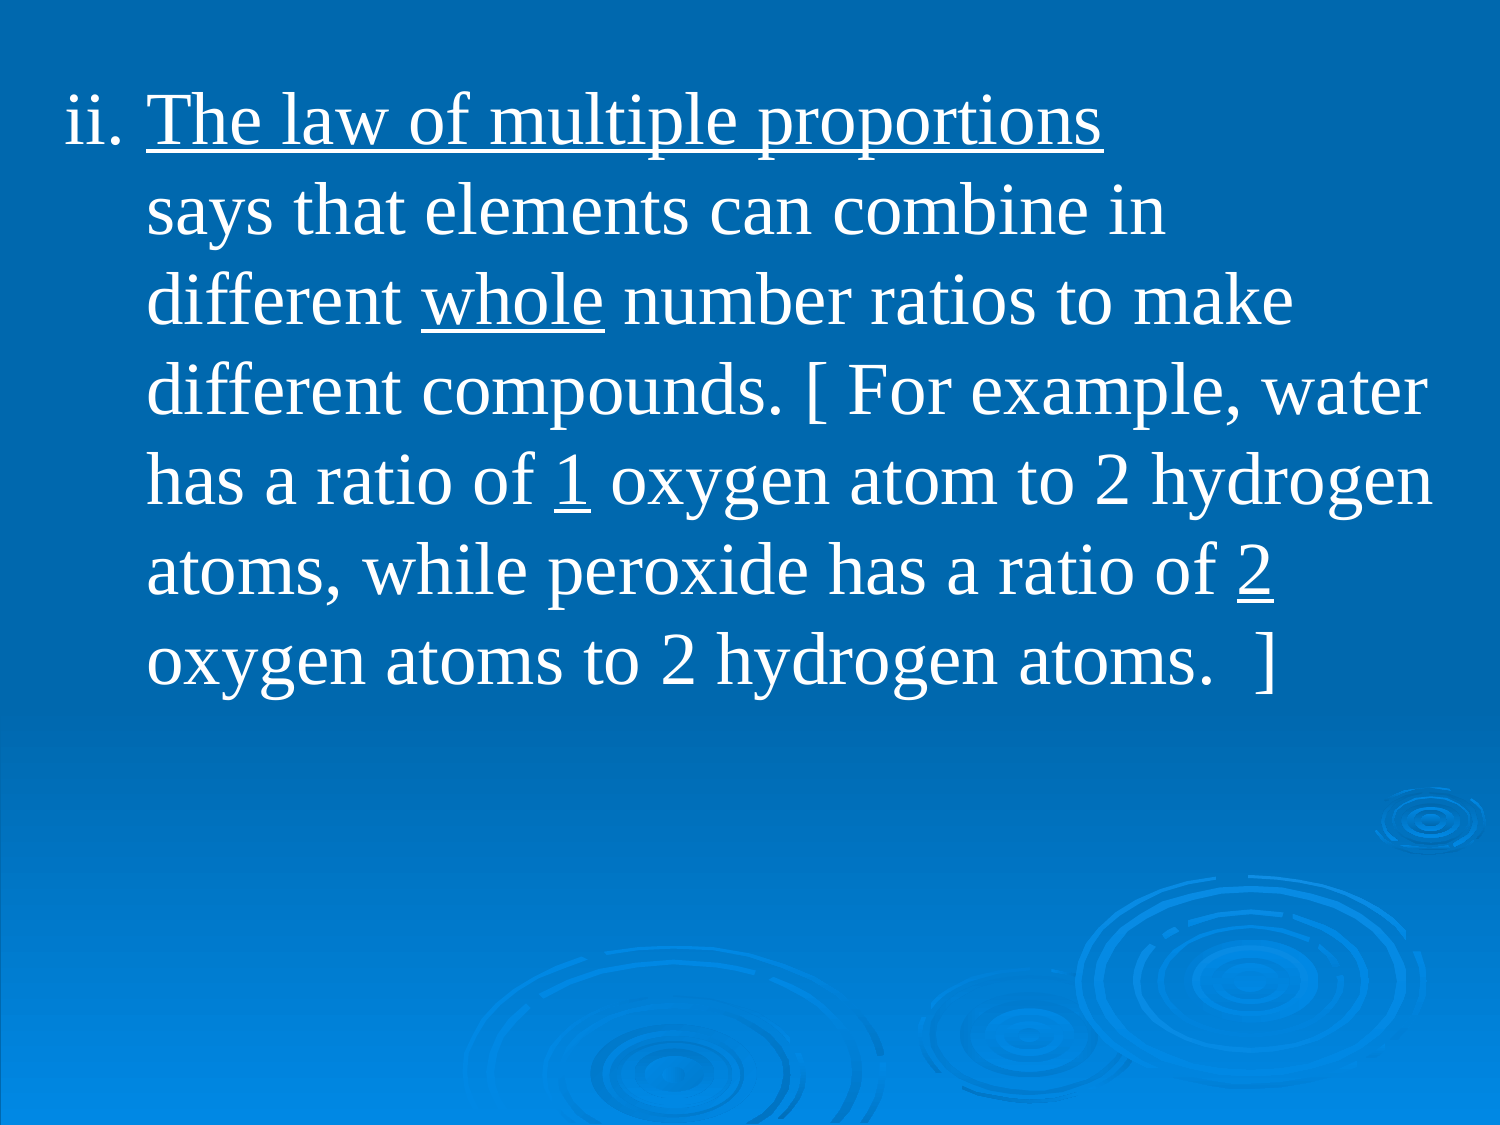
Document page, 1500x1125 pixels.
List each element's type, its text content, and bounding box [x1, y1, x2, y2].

text_box The law of multiple proportions says that elements can combine in different whole number ratios to make different compounds. [ For example, water has a ratio of 1 oxygen atom to 2 hydrogen atoms, while peroxide has a ratio of 2 oxygen atoms to 2 hydrogen atoms. ] [50, 62, 1450, 708]
